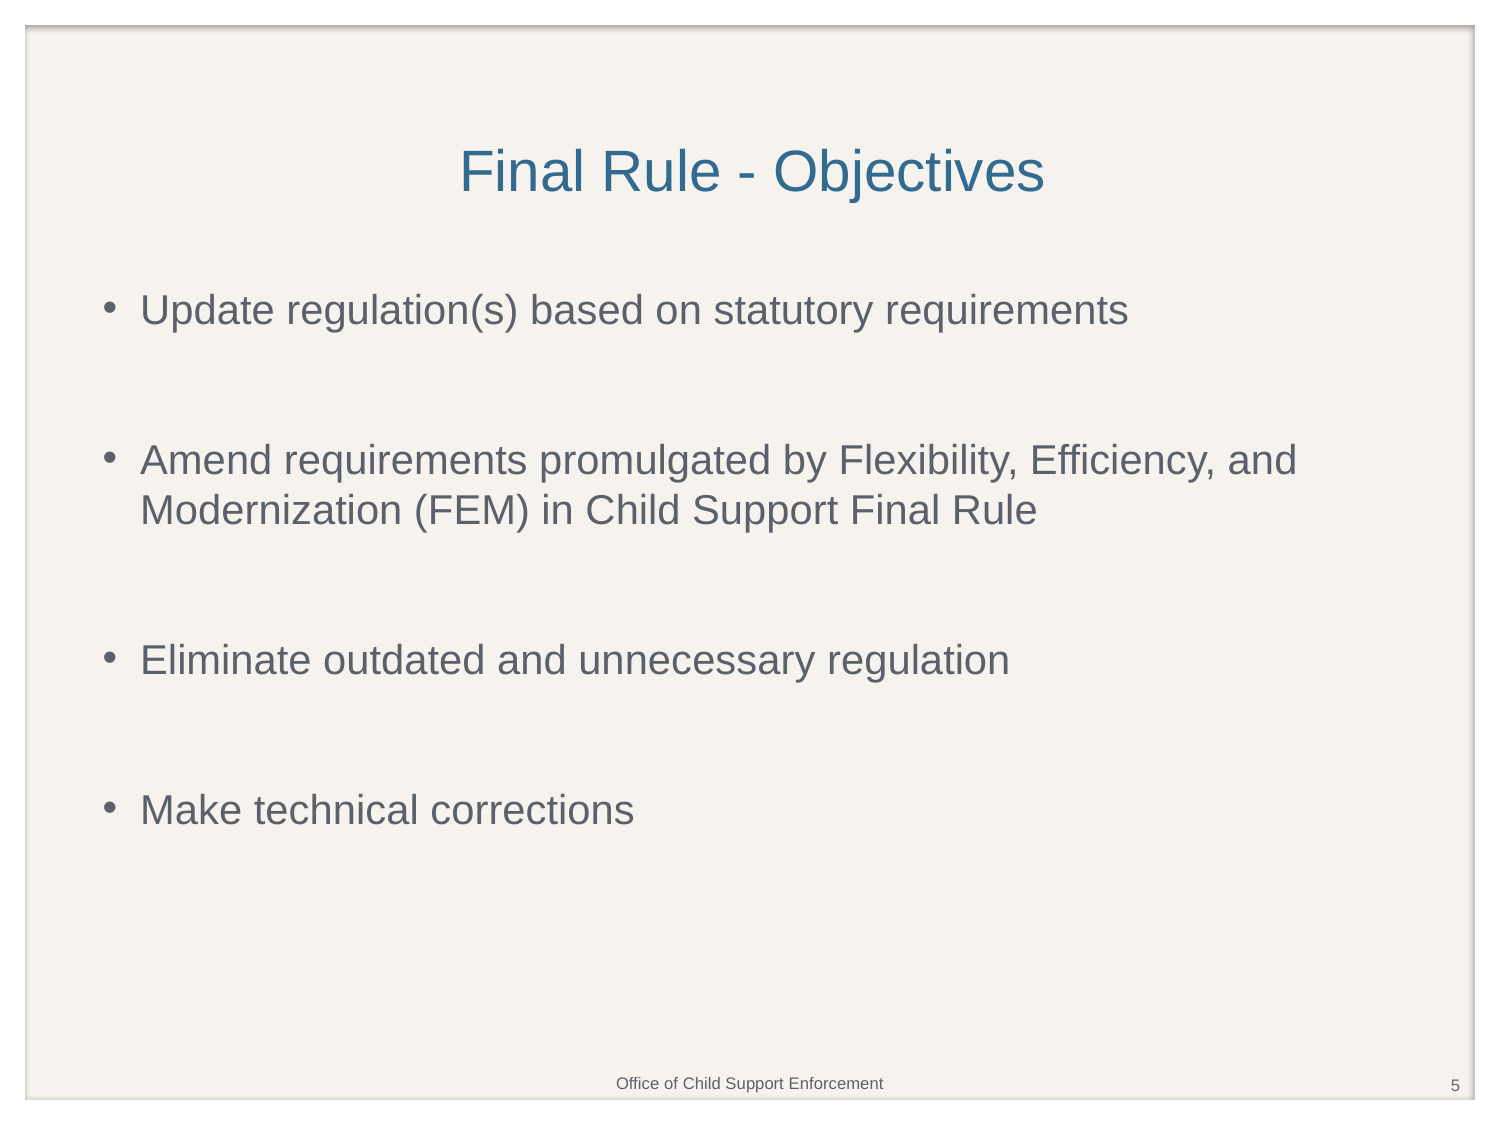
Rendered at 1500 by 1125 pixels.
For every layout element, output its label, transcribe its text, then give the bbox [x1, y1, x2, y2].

slide_number 5 [1125, 1067, 1475, 1103]
title Final Rule - Objectives [93, 125, 1413, 211]
list Update regulation(s) based on statutory requirements Amend requirements promulgated by Flexibility, Efficiency, and Modernization (FEM) in Child Support Final Rule Eliminate outdated and unnecessary regulation Make technical corrections [87, 275, 1325, 994]
